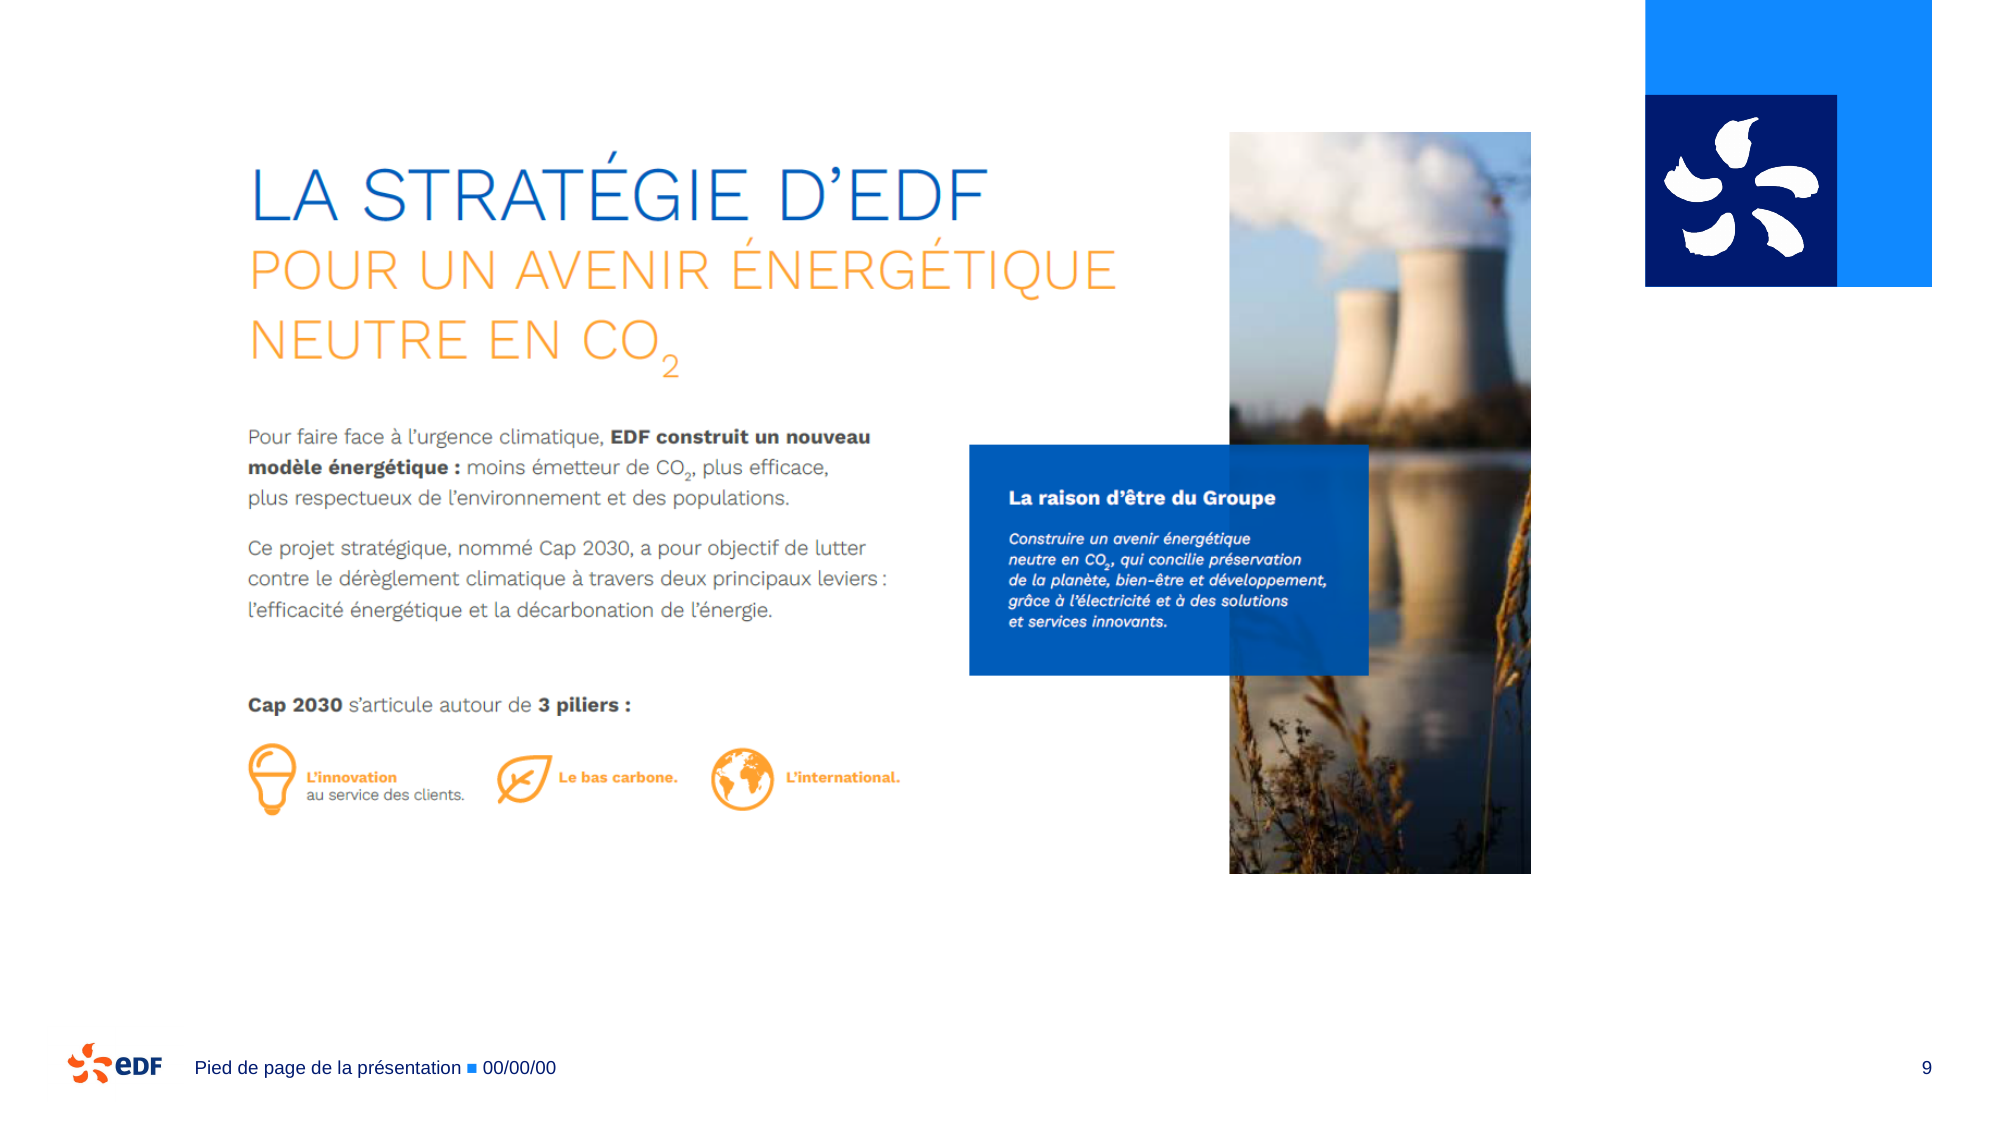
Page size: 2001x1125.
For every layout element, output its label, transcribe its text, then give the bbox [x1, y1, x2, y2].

slide_number 9 [1829, 1046, 1948, 1089]
picture [127, 132, 1531, 874]
picture [1664, 117, 1819, 257]
footer Pied de page de la présentation ■ 00/00/00 [179, 1046, 830, 1089]
picture [47, 1026, 184, 1102]
